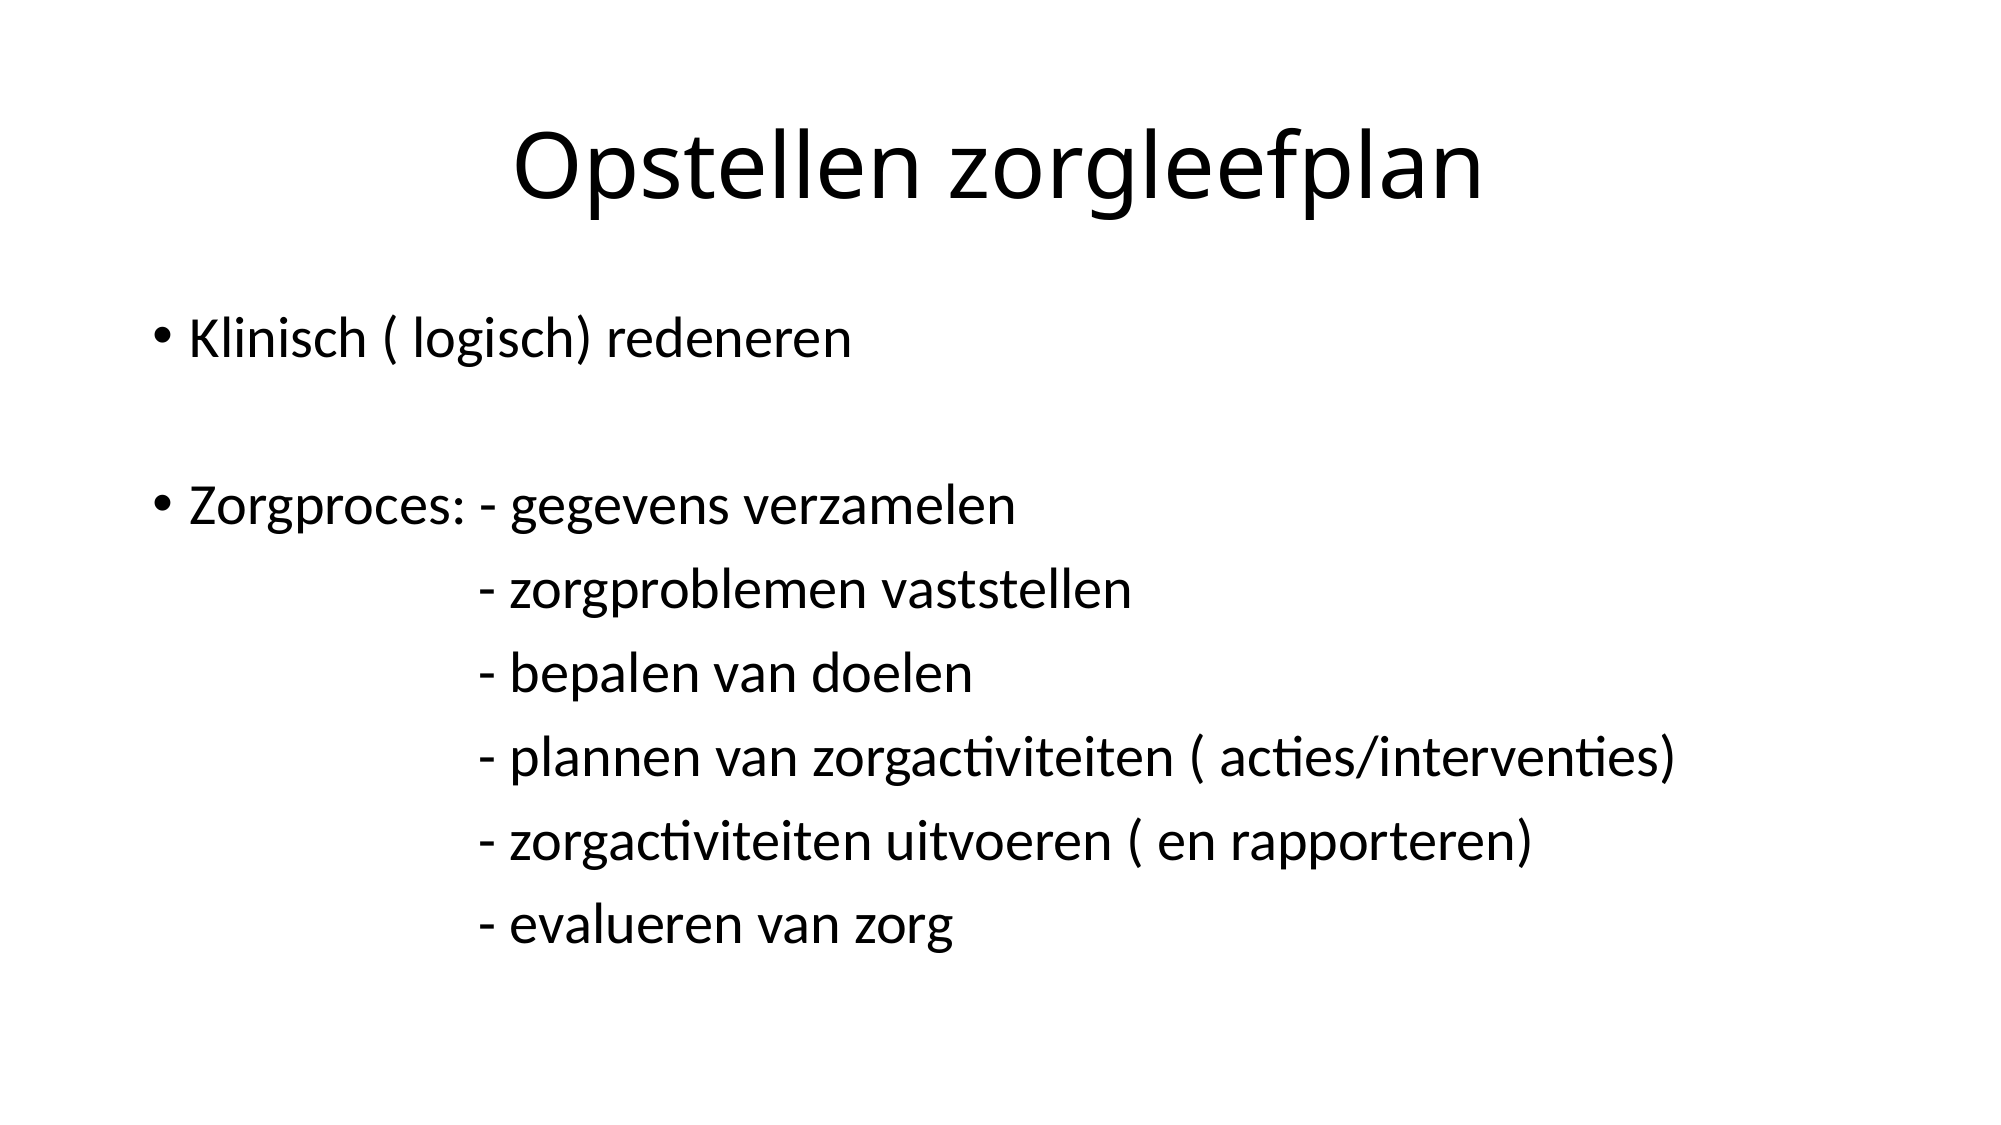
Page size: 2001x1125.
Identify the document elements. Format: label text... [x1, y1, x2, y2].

title Opstellen zorgleefplan [137, 59, 1863, 278]
list Klinisch ( logisch) redeneren Zorgproces: - gegevens verzamelen - zorgproblemen vaststellen - bepalen van doelen - plannen van zorgactiviteiten ( acties/interventies) - zorgactiviteiten uitvoeren ( en rapporteren) - evalueren van zorg [137, 299, 1863, 1014]
